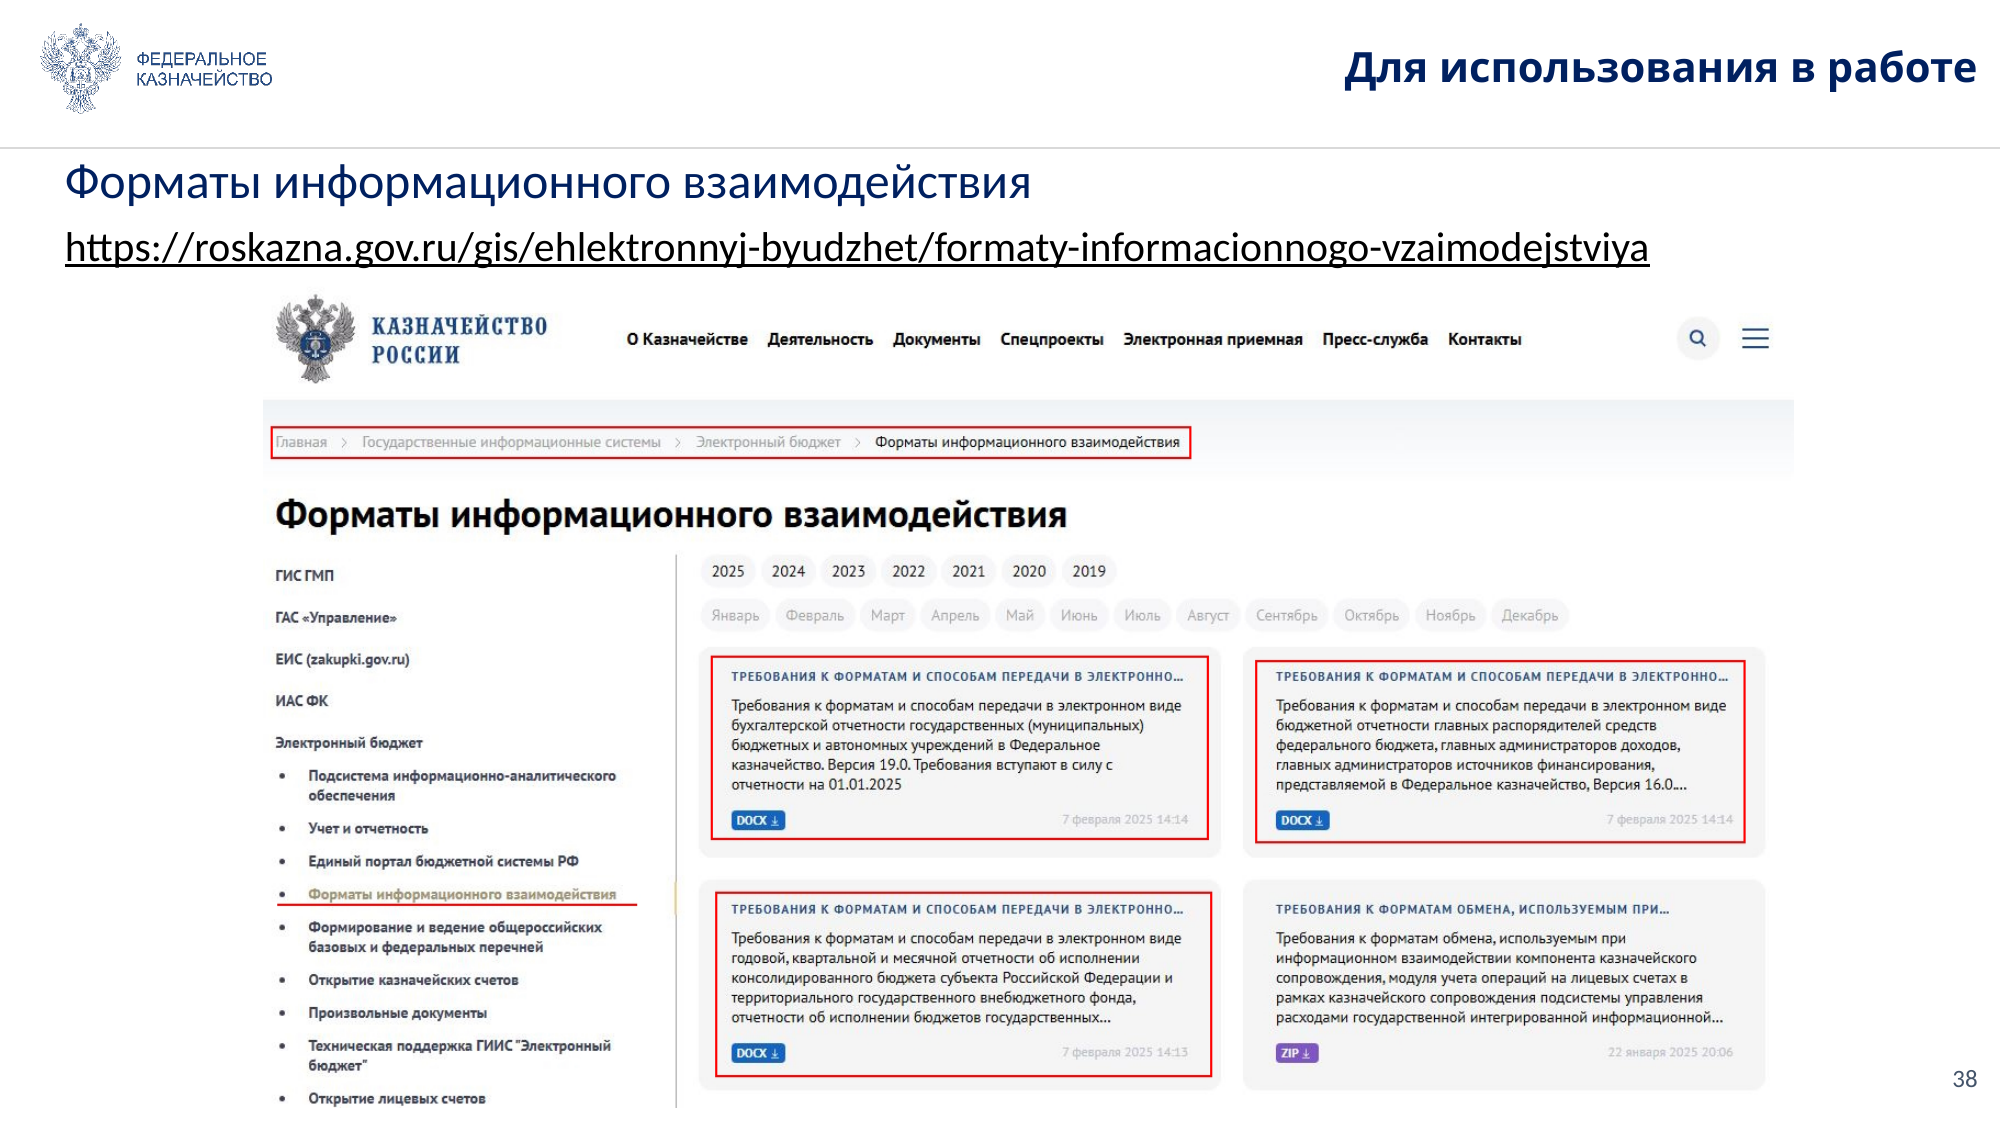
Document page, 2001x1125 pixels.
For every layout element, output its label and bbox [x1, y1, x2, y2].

picture [40, 23, 272, 114]
title [1028, 0, 1978, 163]
picture [263, 278, 1794, 1108]
text_box [49, 141, 1938, 278]
slide_number [1794, 1048, 1978, 1107]
